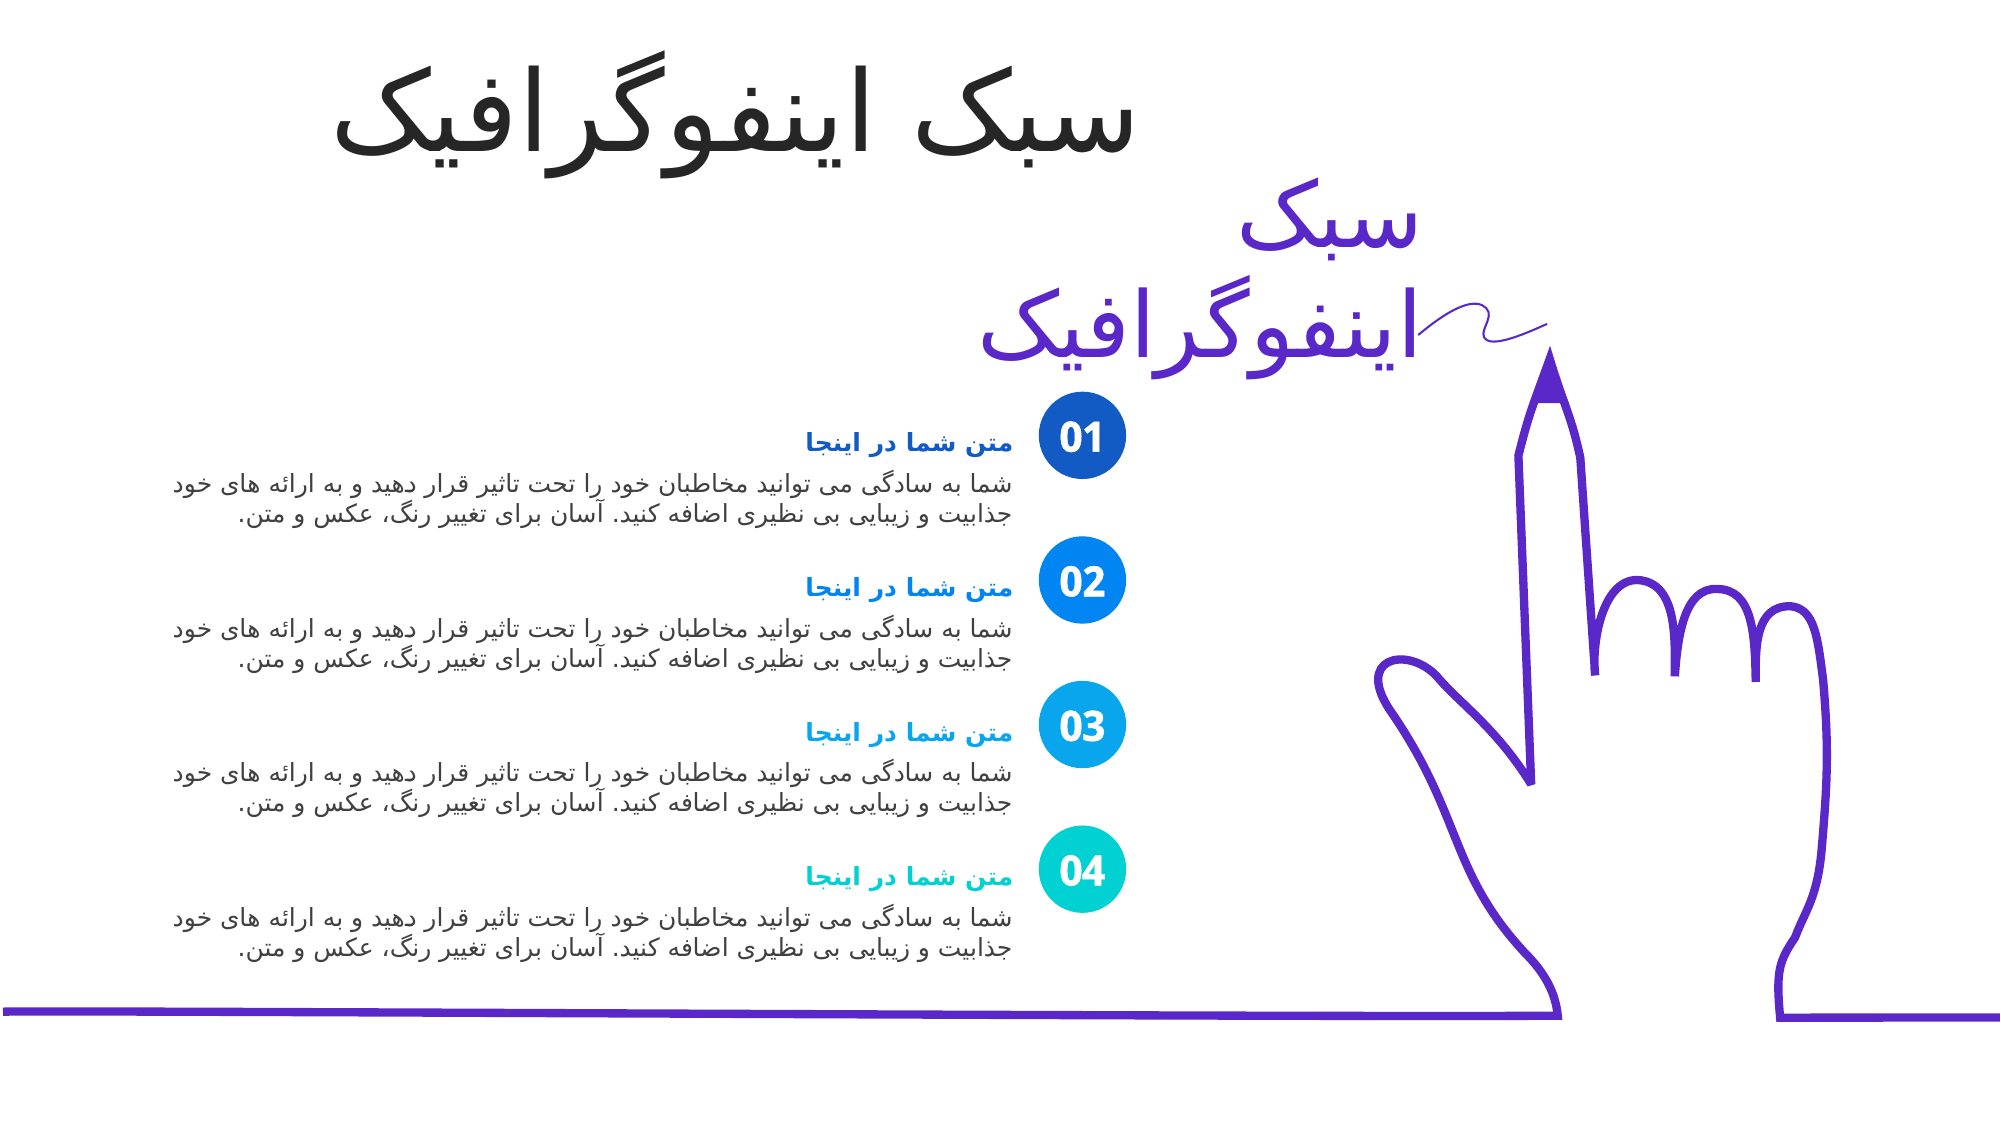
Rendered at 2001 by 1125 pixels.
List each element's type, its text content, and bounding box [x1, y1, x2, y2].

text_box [95, 419, 1029, 537]
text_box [2, 358, 2000, 1018]
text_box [95, 708, 1029, 826]
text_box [95, 853, 1029, 970]
list سبک اینفوگرافیک [53, 55, 1419, 175]
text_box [95, 563, 1029, 681]
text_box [859, 147, 1548, 358]
